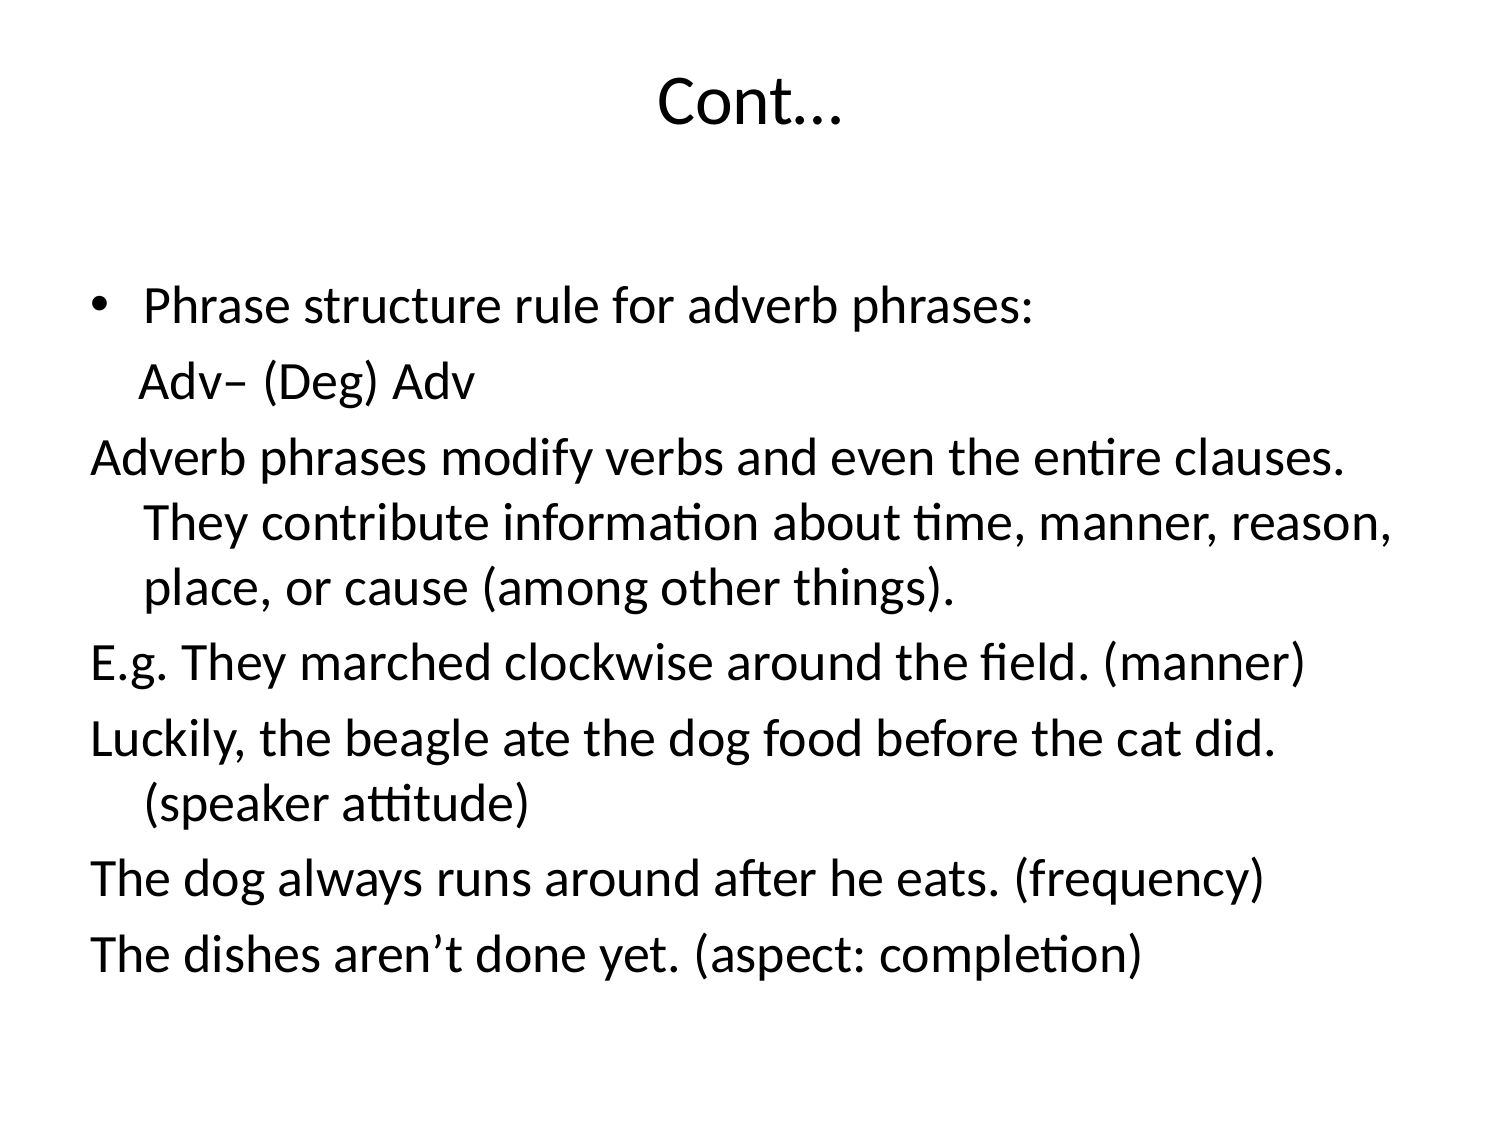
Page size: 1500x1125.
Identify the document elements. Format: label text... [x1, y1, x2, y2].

title Cont… [75, 45, 1425, 233]
list Phrase structure rule for adverb phrases: Adv– (Deg) Adv Adverb phrases modify verbs and even the entire clauses. They contribute information about time, manner, reason, place, or cause (among other things). E.g. They marched clockwise around the field. (manner) Luckily, the beagle ate the dog food before the cat did. (speaker attitude) The dog always runs around after he eats. (frequency) The dishes aren’t done yet. (aspect: completion) [75, 262, 1425, 1005]
